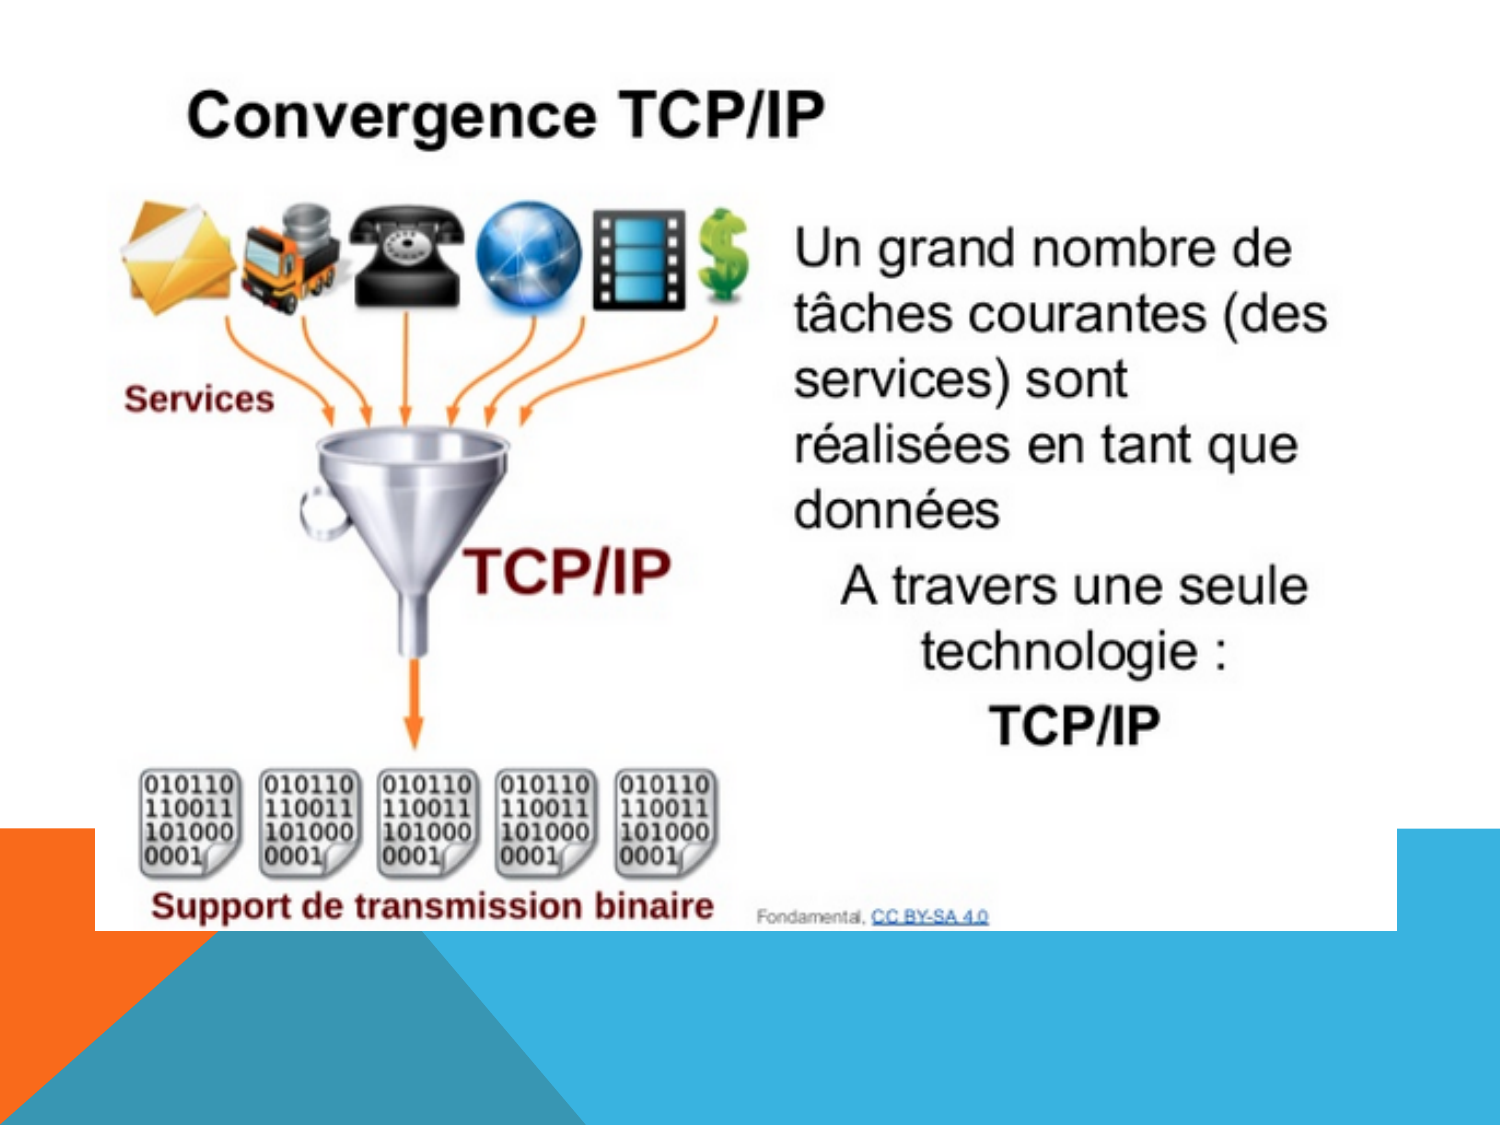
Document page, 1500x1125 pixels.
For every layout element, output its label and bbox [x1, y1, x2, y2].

picture [95, 69, 1397, 931]
